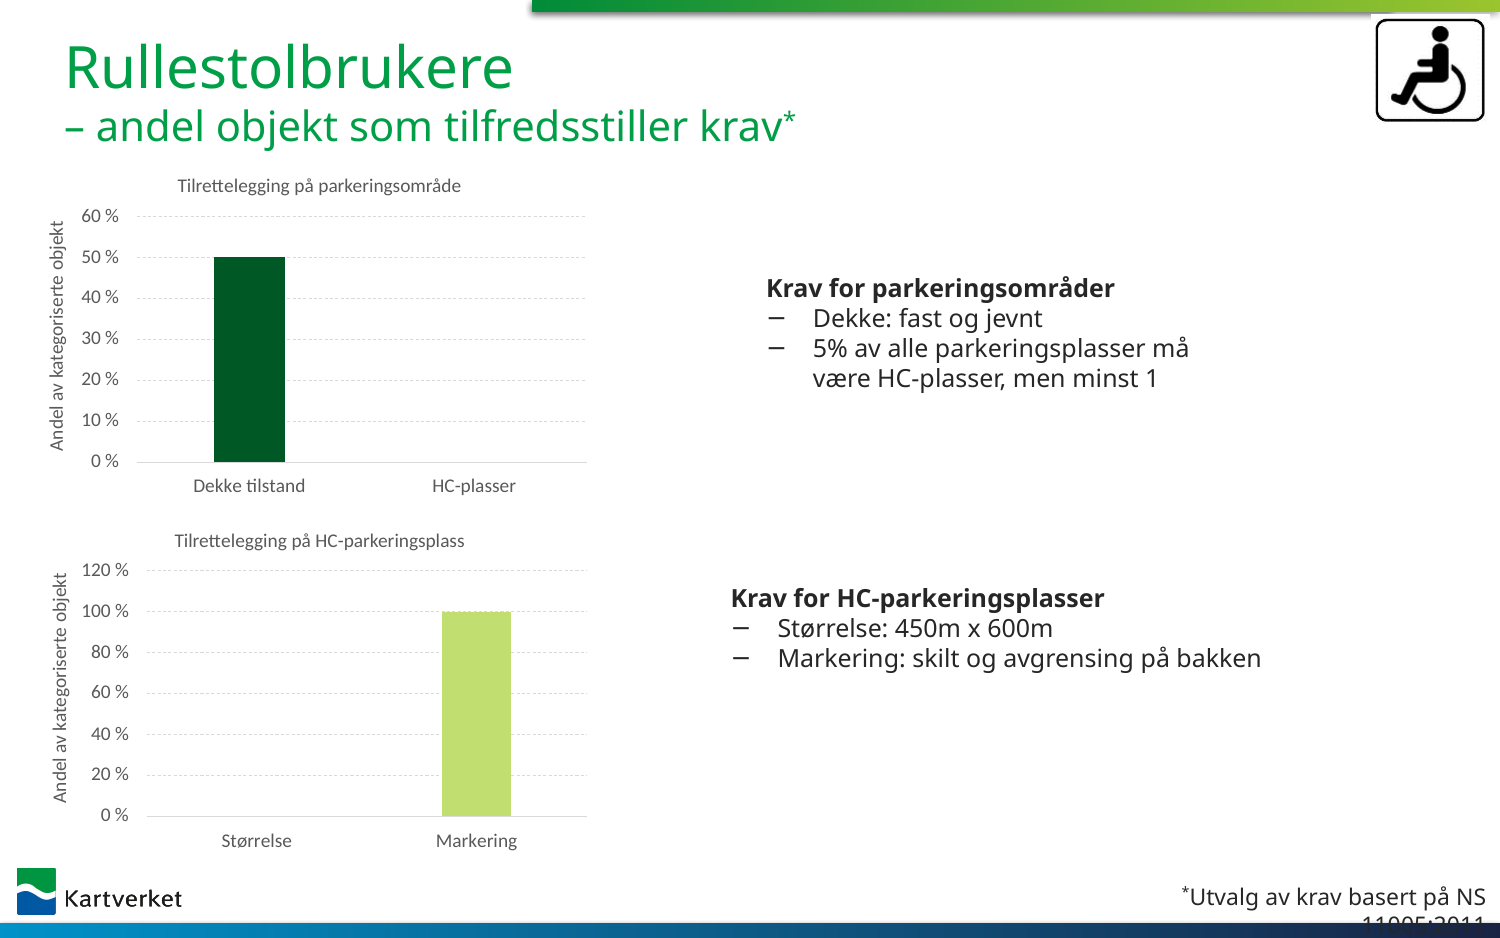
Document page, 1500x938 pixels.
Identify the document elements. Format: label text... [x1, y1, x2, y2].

picture [41, 166, 598, 505]
picture [1371, 13, 1491, 127]
text_box Krav for parkeringsområder Dekke: fast og jevnt 5% av alle parkeringsplasser må være HC-plasser, men minst 1 [751, 264, 1232, 400]
text_box *Utvalg av krav basert på NS 11005:2011 [1068, 873, 1500, 938]
text_box Rullestolbrukere – andel objekt som tilfredsstiller krav* [49, 23, 1431, 158]
picture [41, 520, 598, 859]
text_box Krav for HC-parkeringsplasser Størrelse: 450m x 600m Markering: skilt og avgrensing på bakken [715, 574, 1278, 680]
